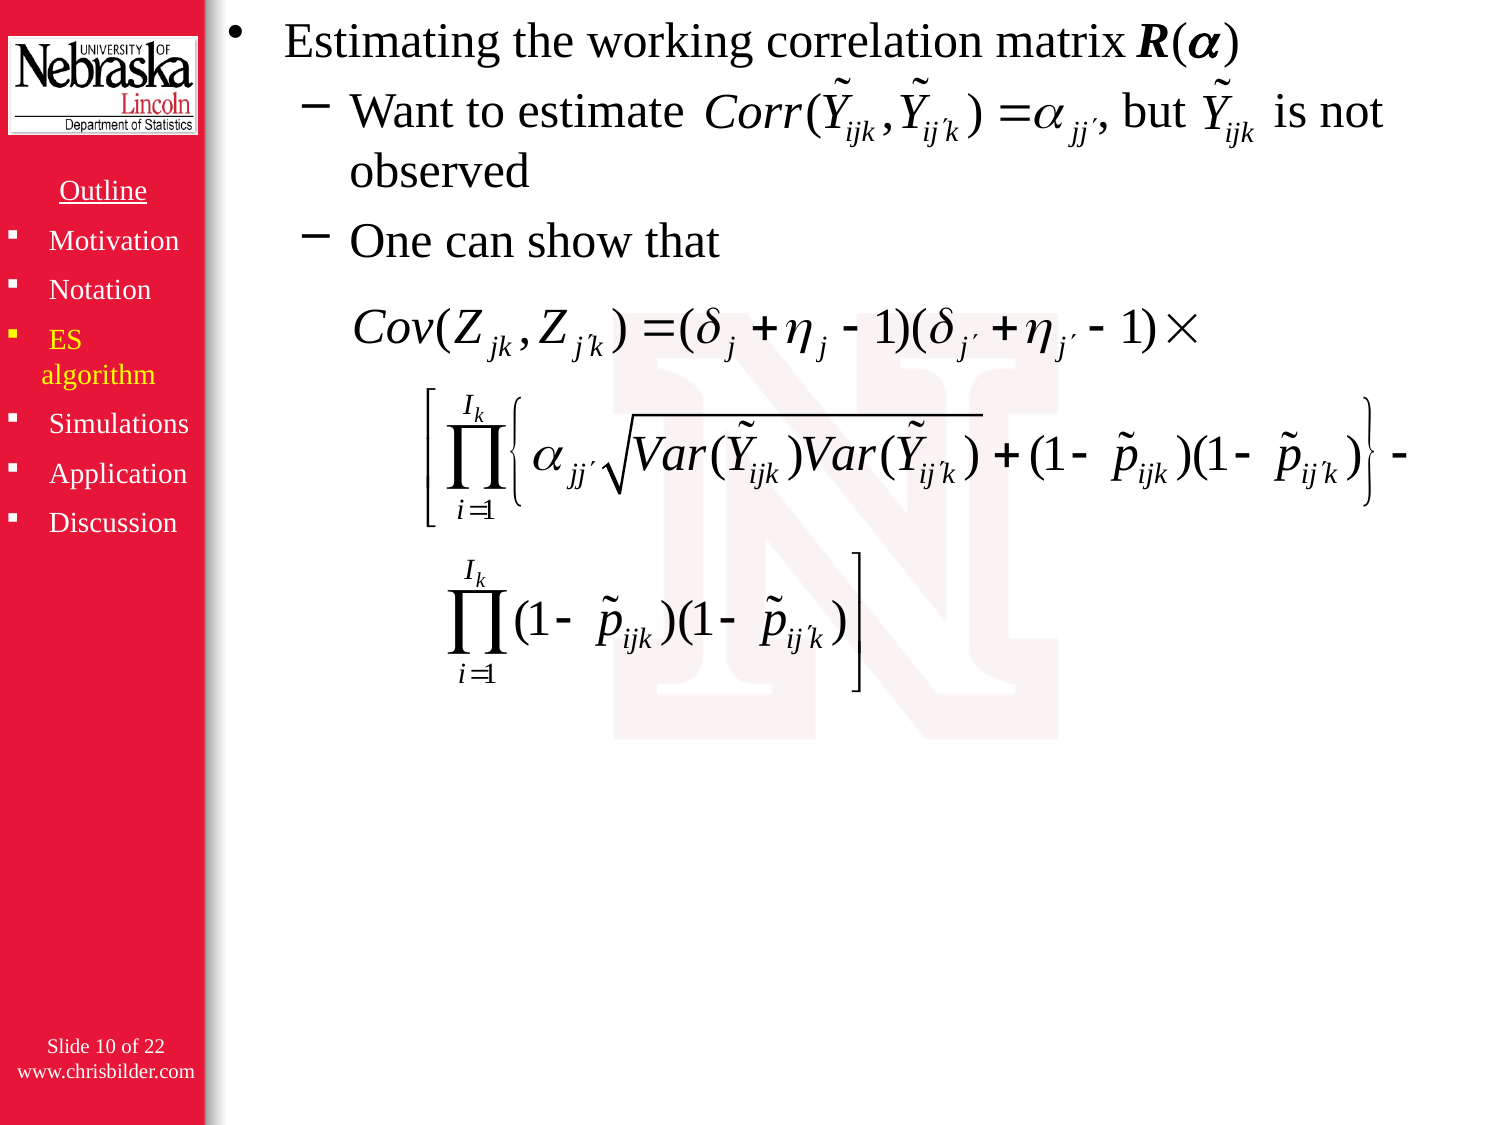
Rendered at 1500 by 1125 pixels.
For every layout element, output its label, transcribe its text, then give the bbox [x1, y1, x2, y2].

text_box Outline Motivation Notation ES algorithm Simulations Application Discussion [5, 171, 201, 539]
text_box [1130, 16, 1245, 75]
picture [0, 1, 1500, 1125]
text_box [701, 77, 1101, 154]
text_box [1199, 78, 1262, 155]
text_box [349, 299, 1423, 697]
list Estimating the working correlation matrix Want to estimate , but is not observed One can show that [212, 1, 1500, 1100]
